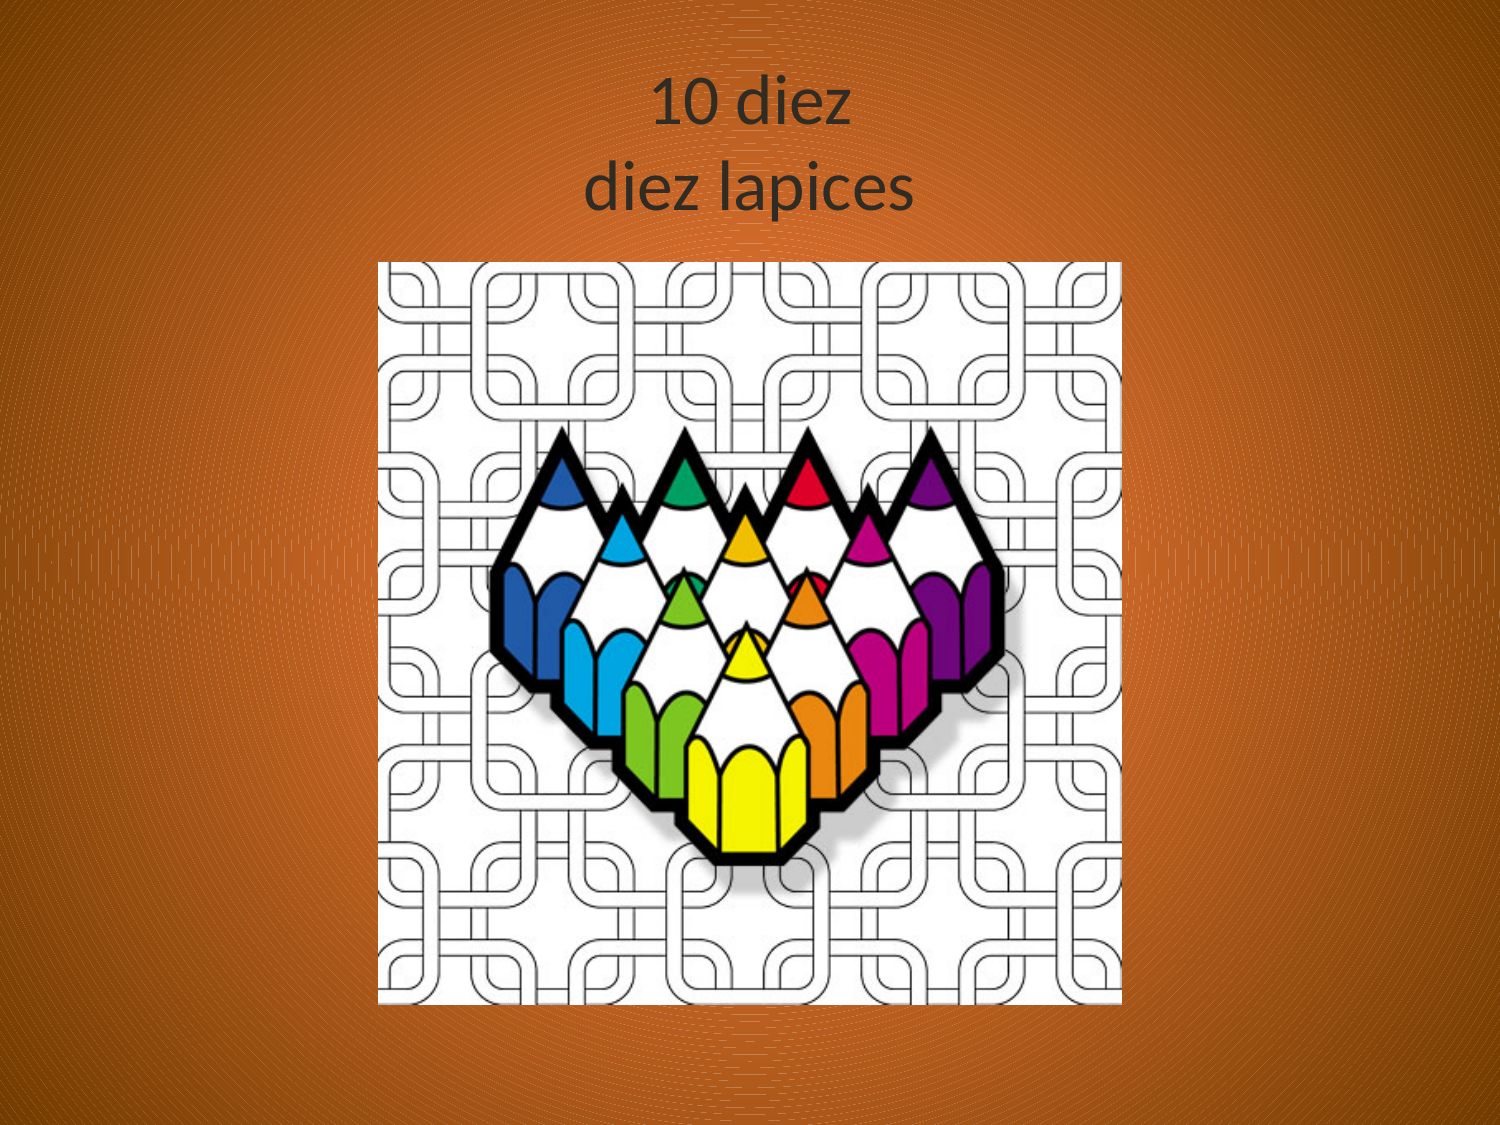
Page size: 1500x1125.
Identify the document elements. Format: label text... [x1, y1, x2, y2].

title 10 diez diez lapices [75, 45, 1425, 233]
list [74, 262, 1426, 1006]
